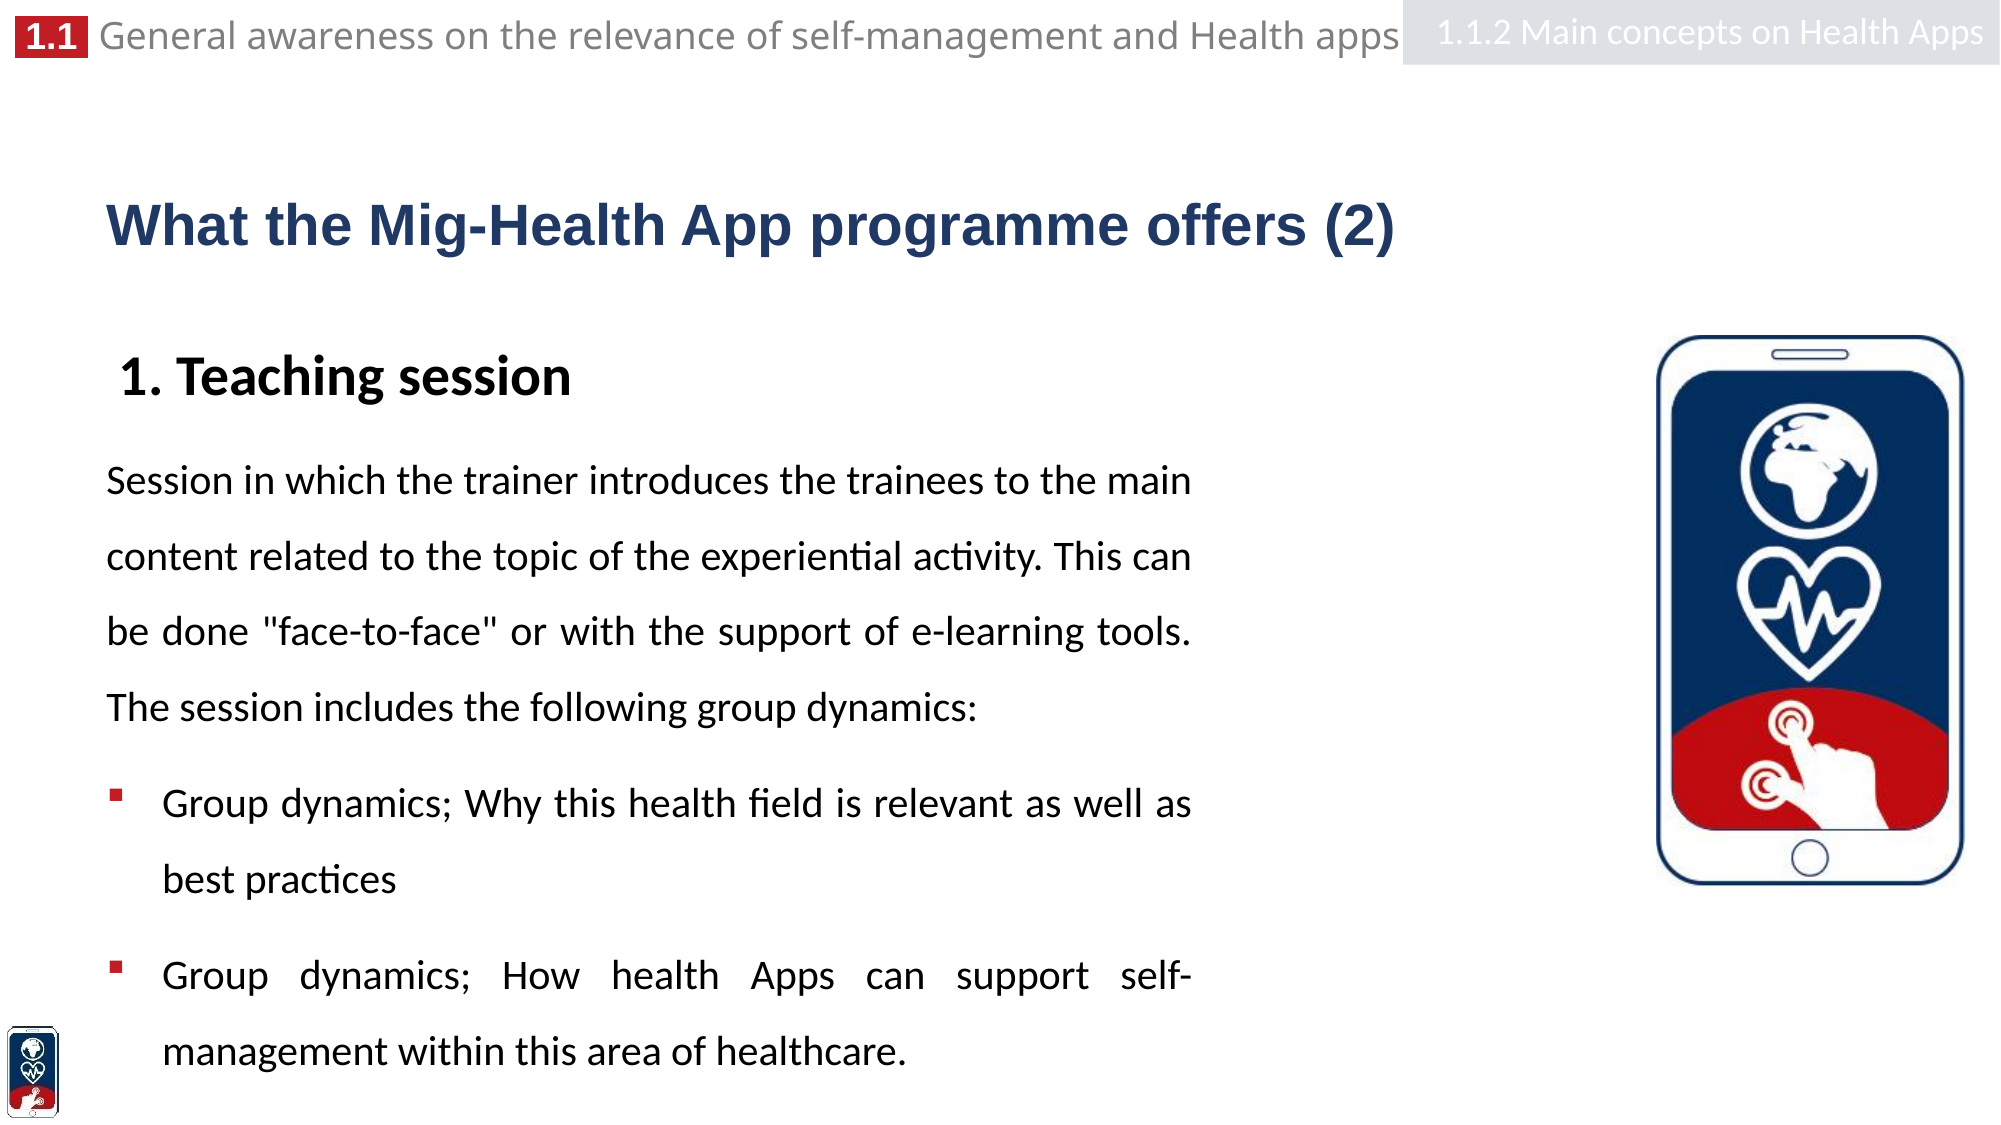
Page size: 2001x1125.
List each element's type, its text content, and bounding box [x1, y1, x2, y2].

picture [7, 1026, 59, 1118]
title What the Mig-Health App programme offers (2) [91, 177, 1906, 277]
list 1. Teaching session Session in which the trainer introduces the trainees to the main content related to the topic of the experiential activity. This can be done "face-to-face" or with the support of e-learning tools. The session includes the following group dynamics: Group dynamics; Why this health field is relevant as well as best practices Group dynamics; How health Apps can support self-management within this area of healthcare. [91, 295, 1208, 1094]
picture [1656, 335, 1965, 887]
text_box 1.1.2 Main concepts on Health Apps [1403, 0, 2000, 65]
